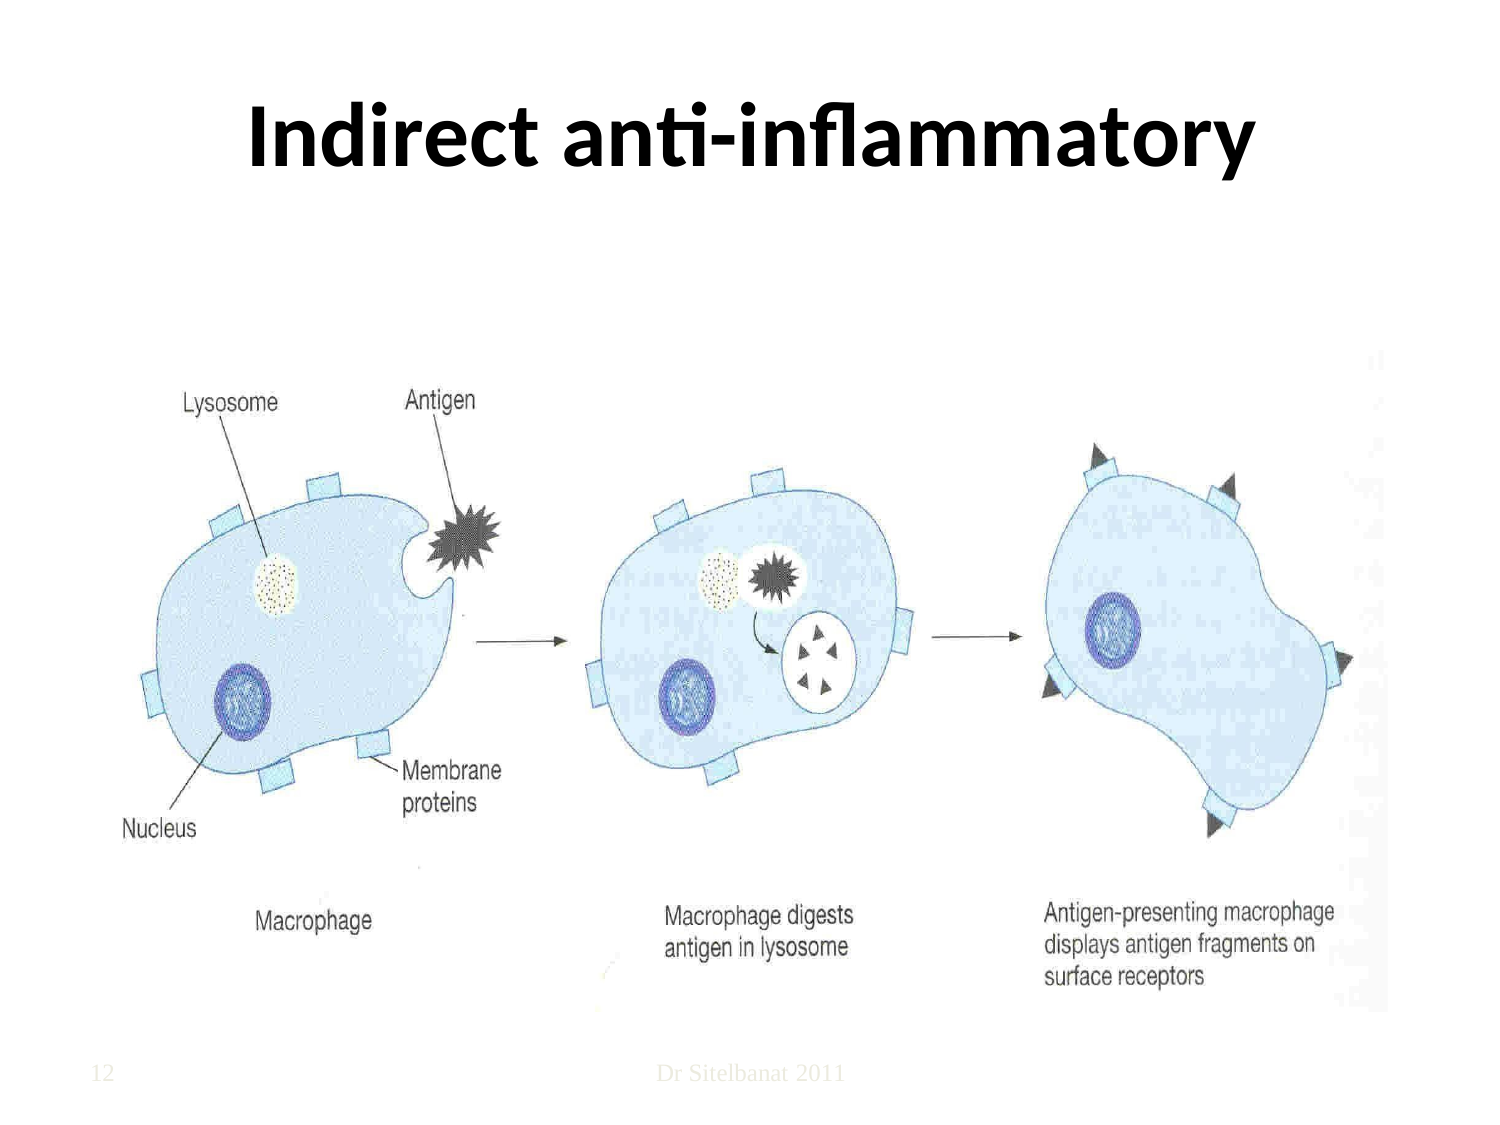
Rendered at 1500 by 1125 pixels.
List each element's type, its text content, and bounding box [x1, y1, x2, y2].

picture [112, 350, 1388, 1012]
slide_number 12 [85, 1059, 120, 1125]
text_box Dr Sitelbanat 2011 [653, 1059, 846, 1087]
title Indirect anti-inflammatory [136, 55, 1364, 263]
